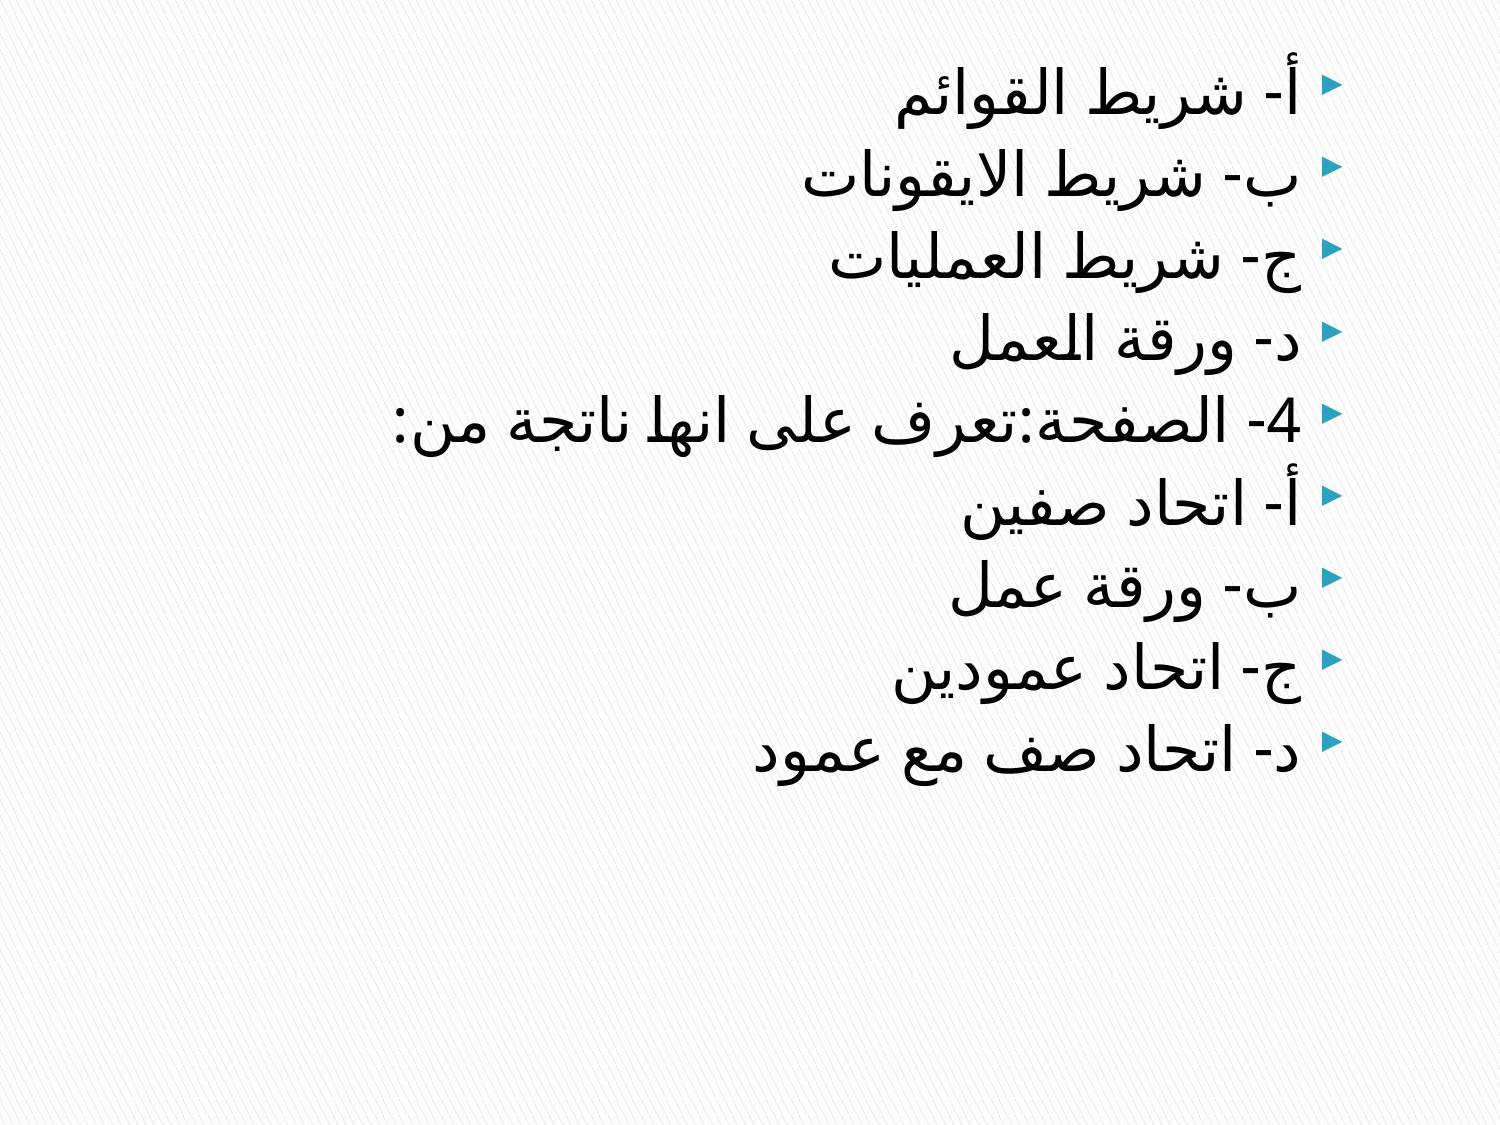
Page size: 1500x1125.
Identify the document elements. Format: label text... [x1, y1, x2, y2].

list أ- شريط القوائم ب- شريط الايقونات ج- شريط العمليات د- ورقة العمل 4- الصفحة:تعرف على انها ناتجة من: أ- اتحاد صفين ب- ورقة عمل ج- اتحاد عمودين د- اتحاد صف مع عمود [150, 45, 1377, 795]
